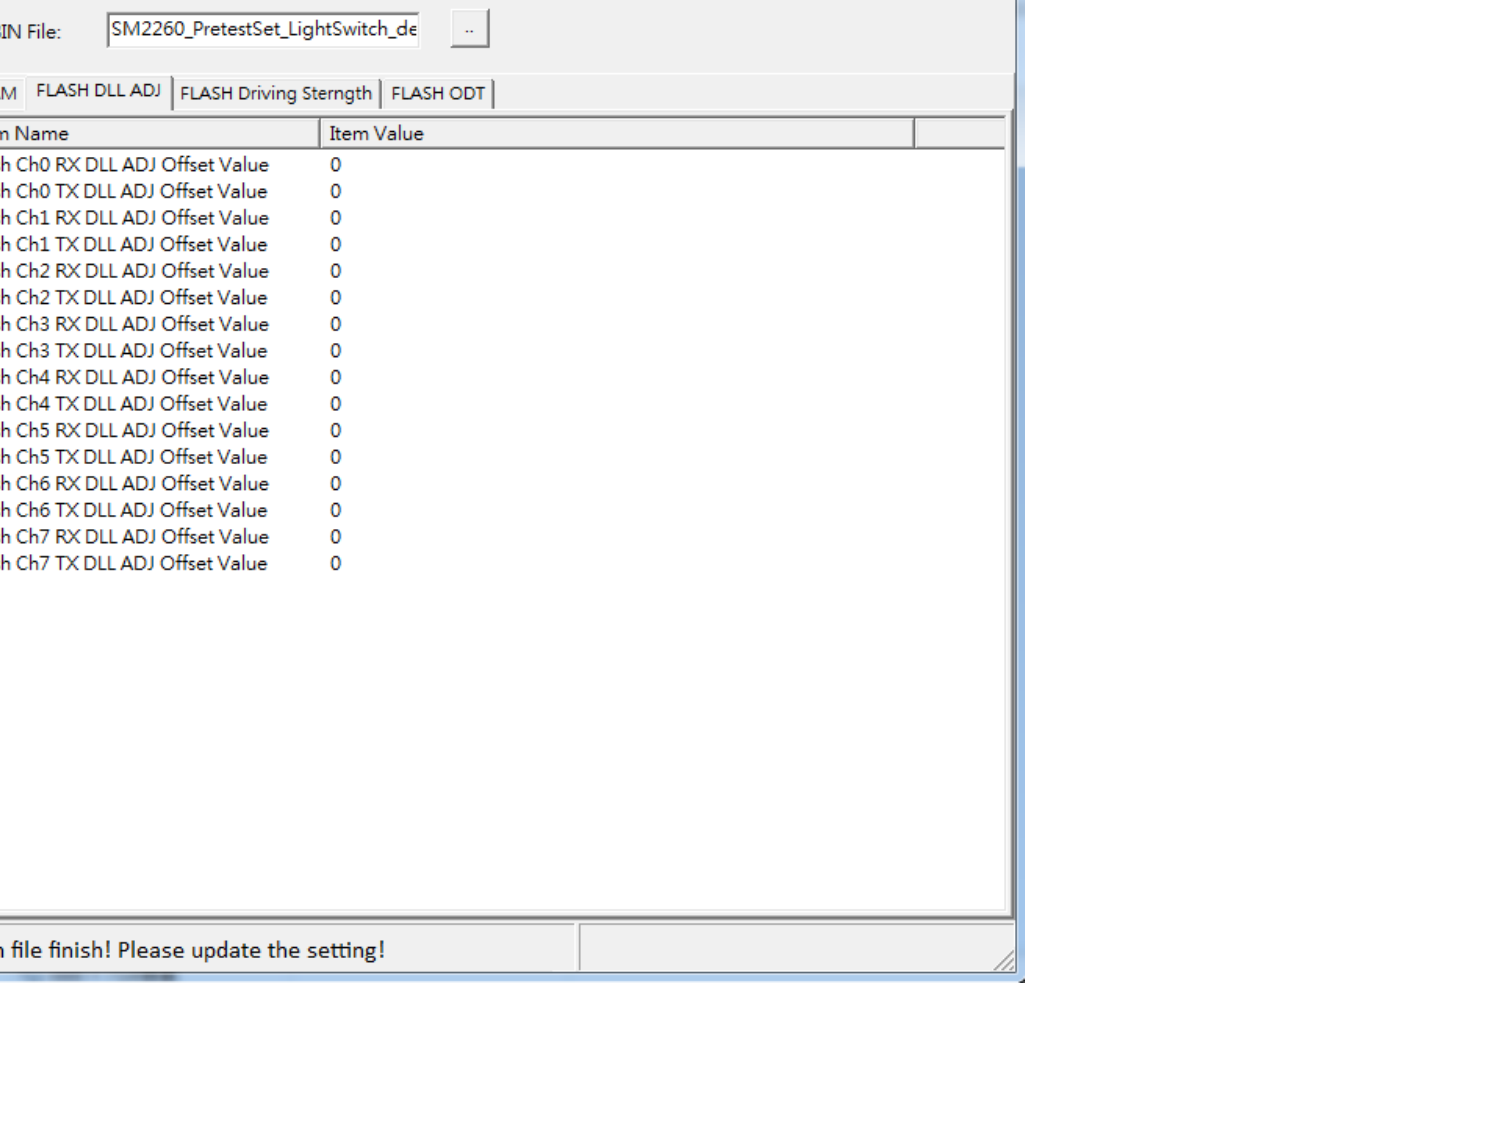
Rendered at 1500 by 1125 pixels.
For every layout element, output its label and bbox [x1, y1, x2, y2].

picture [0, 0, 1026, 983]
